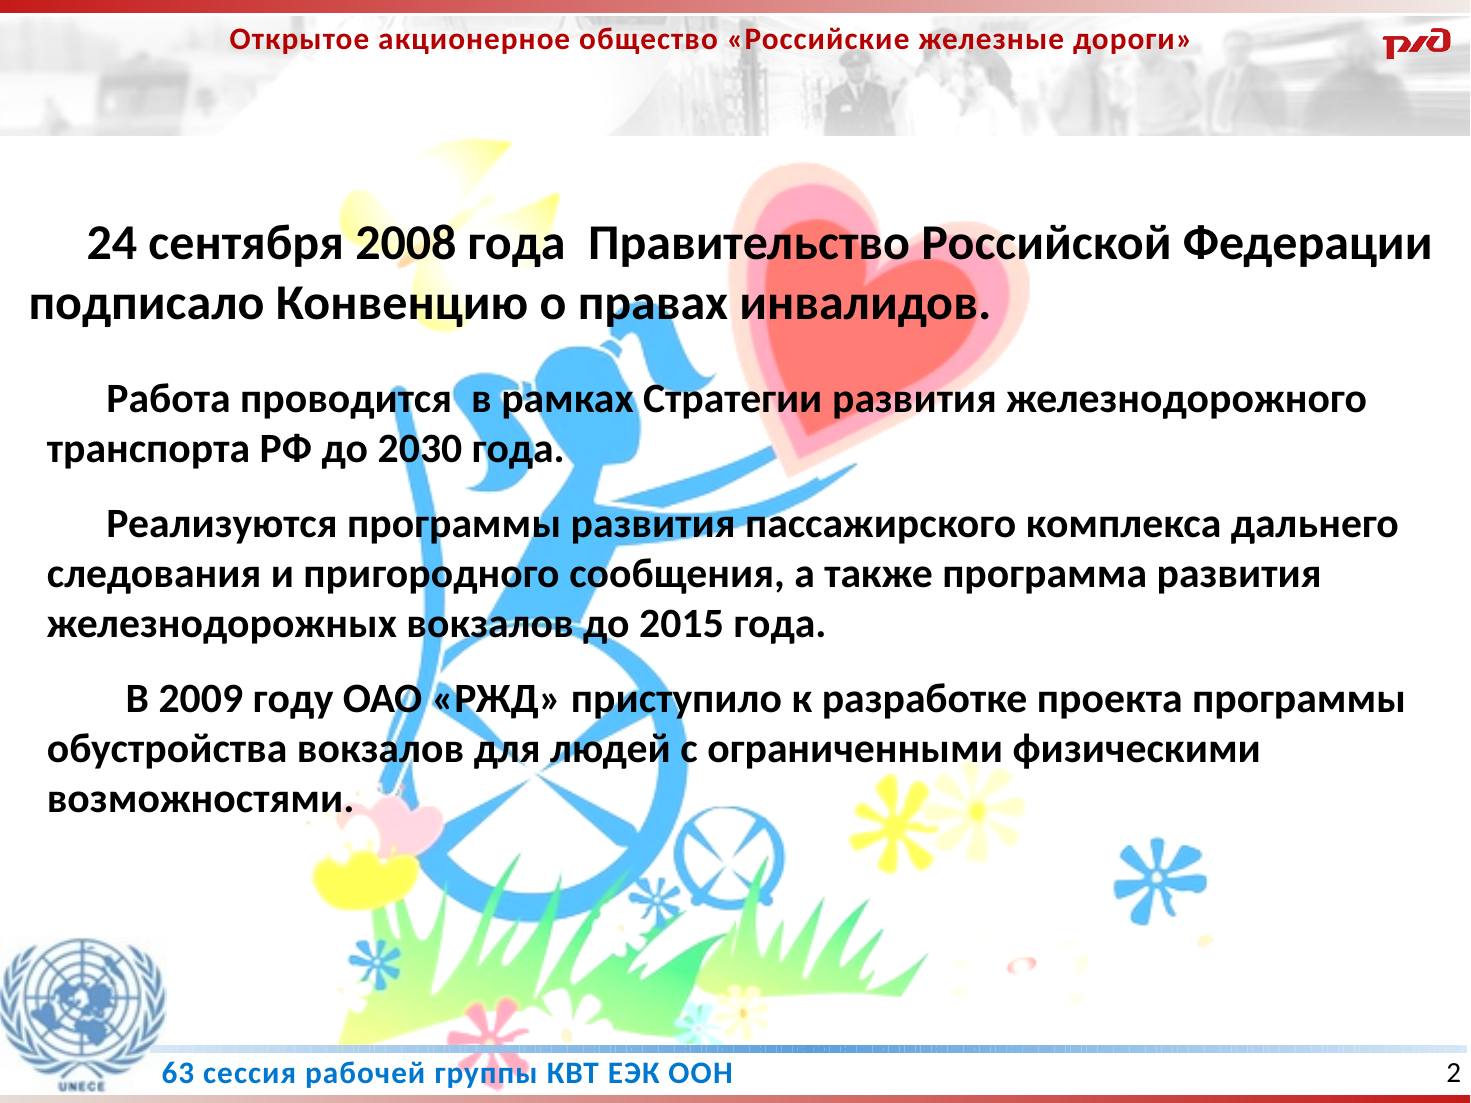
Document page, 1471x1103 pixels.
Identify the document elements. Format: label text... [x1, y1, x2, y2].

list Работа проводится в рамках Стратегии развития железнодорожного транспорта РФ до 2030 года. Реализуются программы развития пассажирского комплекса дальнего следования и пригородного сообщения, а также программа развития железнодорожных вокзалов до 2015 года. В 2009 году ОАО «РЖД» приступило к разработке проекта программы обустройства вокзалов для людей с ограниченными физическими возможностями. [1252, 370, 1428, 825]
picture [1381, 27, 1452, 61]
picture [275, 138, 1247, 1093]
text_box 24 сентября 2008 года Правительство Российской Федерации подписало Конвенцию о правах инвалидов. [1252, 202, 1461, 337]
text_box [1252, 1043, 1469, 1055]
text_box Открытое акционерное общество «Российские железные дороги» [159, 18, 1266, 56]
text_box [172, 1043, 270, 1052]
text_box 63 сессия рабочей группы КВТ ЕЭК ООН [172, 1052, 270, 1090]
picture [0, 937, 168, 1094]
slide_number 1 [1252, 1055, 1462, 1089]
list Работа проводится в рамках Стратегии развития железнодорожного транспорта РФ до 2030 года. Реализуются программы развития пассажирского комплекса дальнего следования и пригородного сообщения, а также программа развития железнодорожных вокзалов до 2015 года. В 2009 году ОАО «РЖД» приступило к разработке проекта программы обустройства вокзалов для людей с ограниченными физическими возможностями. [46, 370, 270, 825]
text_box 24 сентября 2008 года Правительство Российской Федерации подписало Конвенцию о правах инвалидов. [13, 202, 270, 337]
